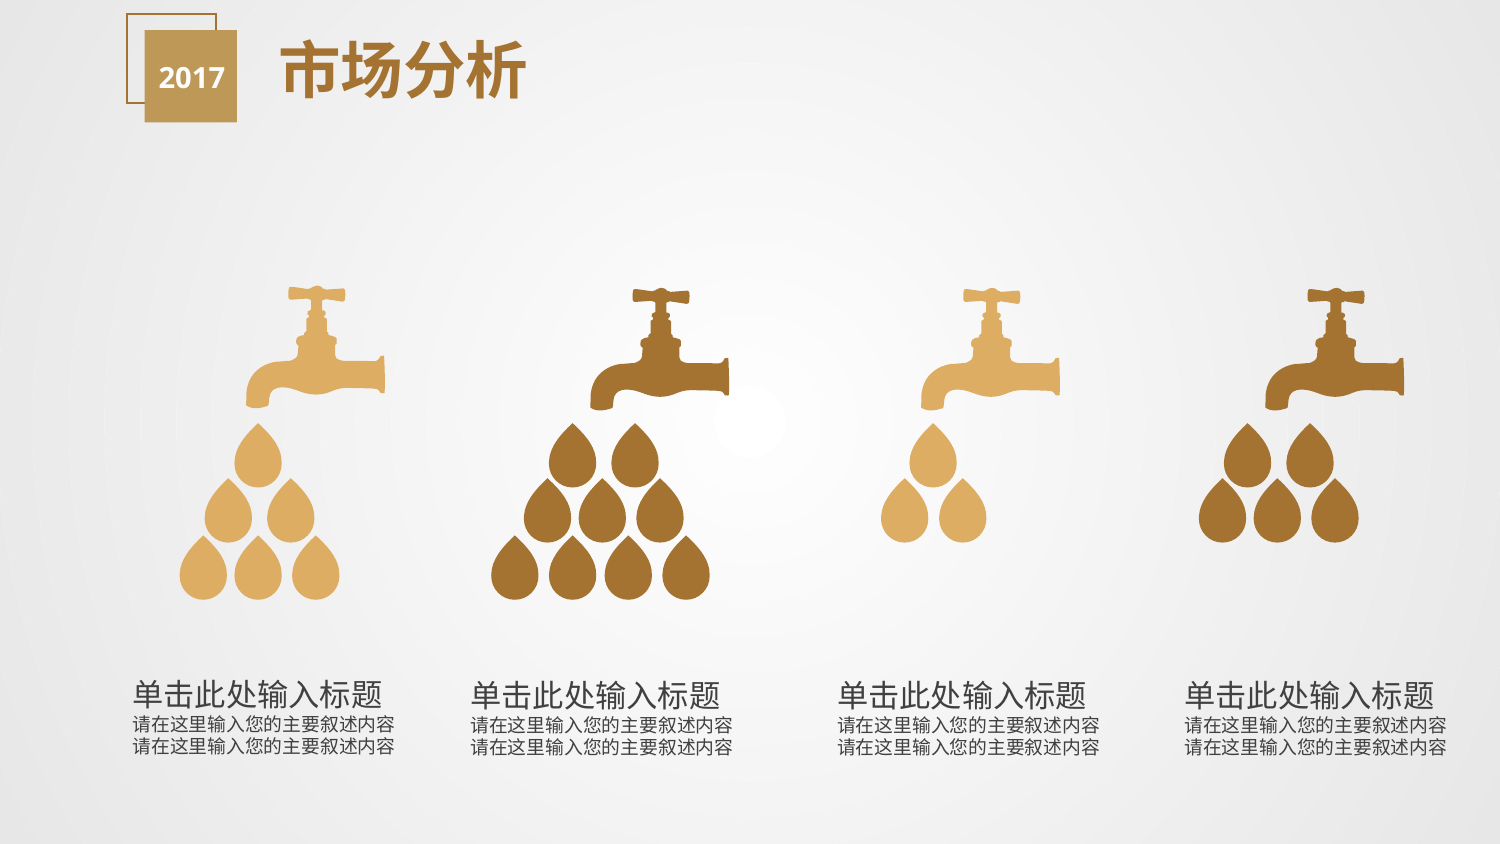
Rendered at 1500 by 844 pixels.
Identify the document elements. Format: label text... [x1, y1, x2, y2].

text_box 市场分析 [263, 23, 544, 114]
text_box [179, 285, 386, 600]
text_box 单击此处输入标题 请在这里输入您的主要叙述内容 请在这里输入您的主要叙述内容 [822, 668, 1115, 826]
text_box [1198, 287, 1405, 543]
text_box 单击此处输入标题 请在这里输入您的主要叙述内容 请在这里输入您的主要叙述内容 [455, 668, 748, 826]
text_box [491, 287, 730, 600]
text_box 单击此处输入标题 请在这里输入您的主要叙述内容 请在这里输入您的主要叙述内容 [1169, 668, 1462, 826]
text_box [881, 287, 1061, 543]
text_box 单击此处输入标题 请在这里输入您的主要叙述内容 请在这里输入您的主要叙述内容 [117, 667, 410, 825]
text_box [127, 14, 244, 123]
